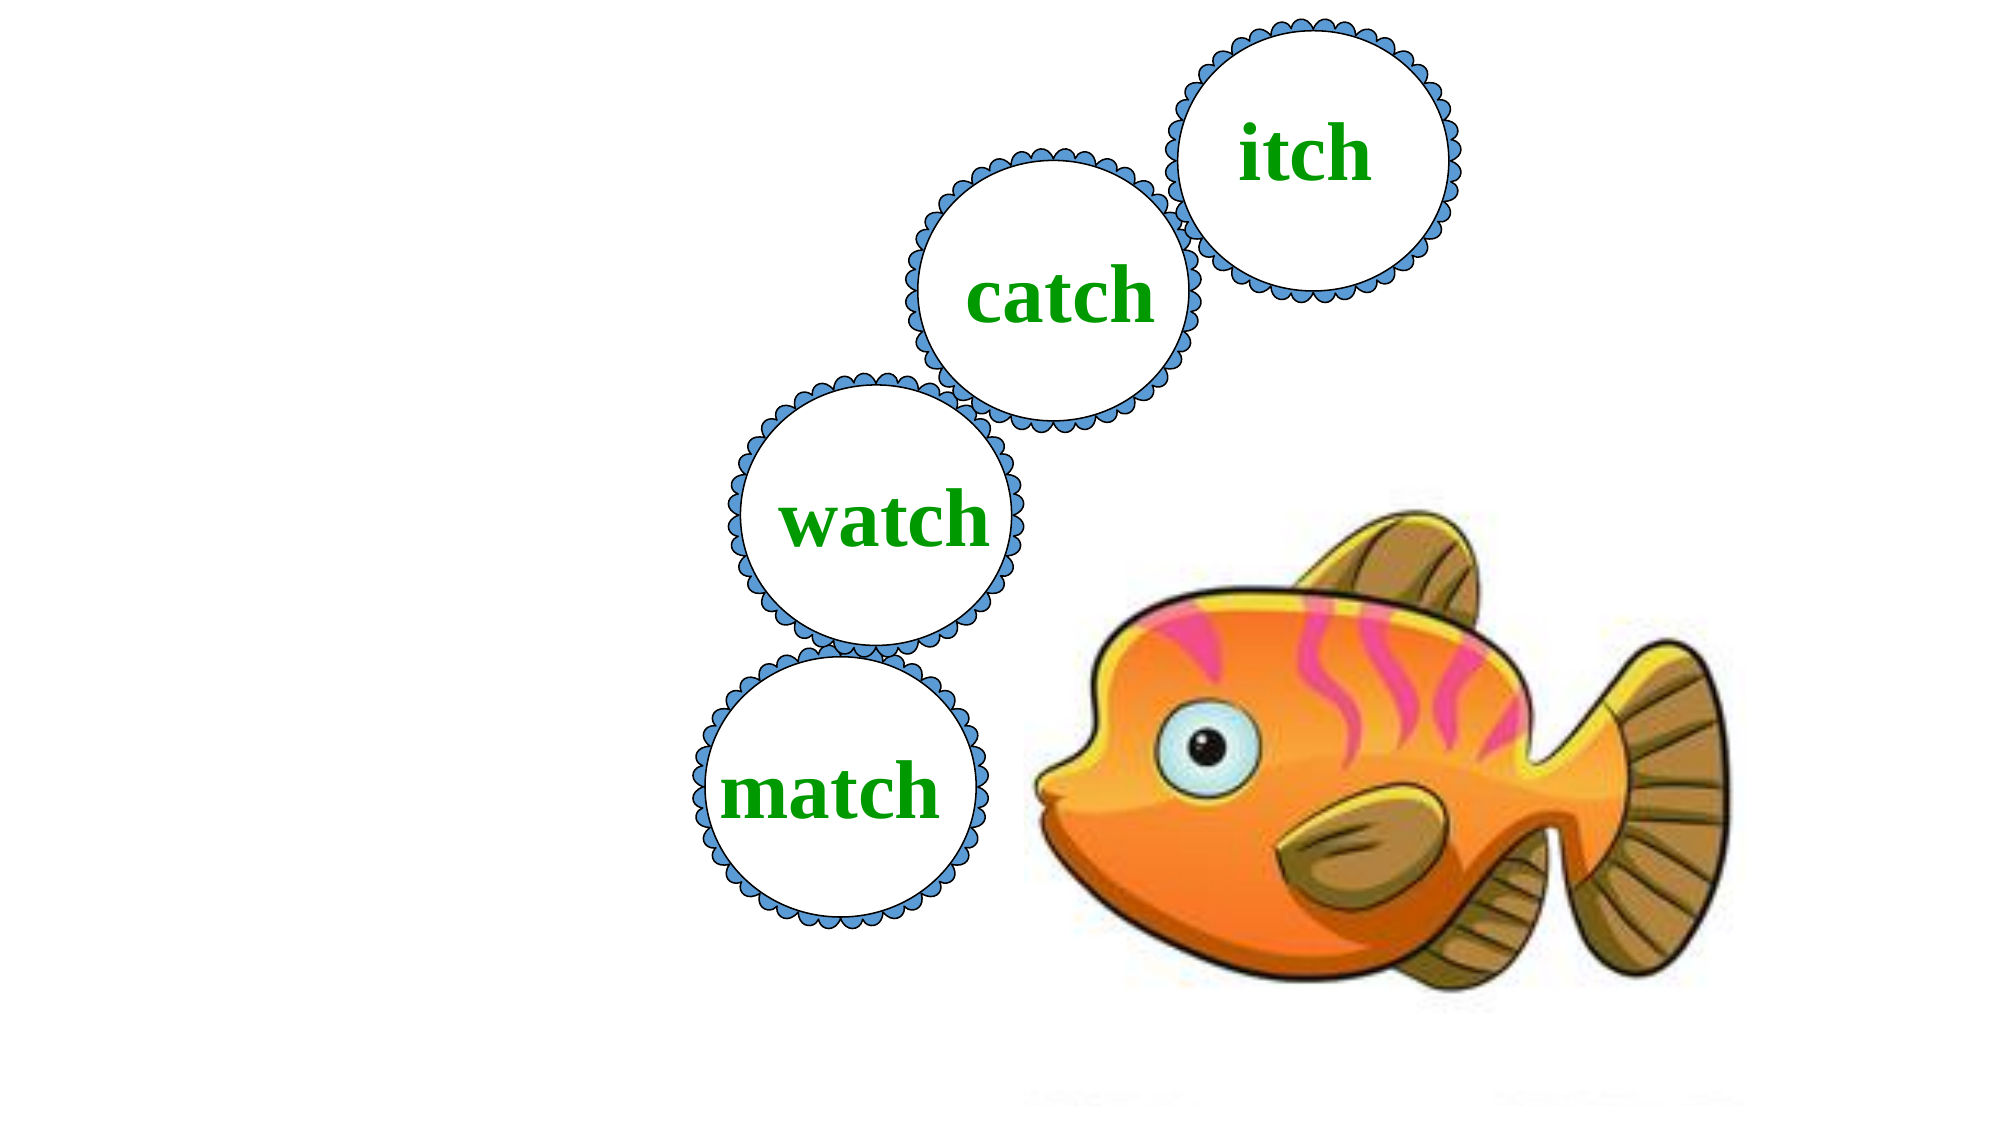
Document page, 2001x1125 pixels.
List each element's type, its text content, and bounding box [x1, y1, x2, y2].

text_box [1165, 19, 1461, 303]
text_box [704, 645, 989, 929]
text_box match [704, 727, 965, 843]
text_box [1109, 347, 1190, 409]
text_box [692, 747, 704, 827]
text_box watch [763, 456, 1023, 571]
text_box catch [951, 231, 1211, 347]
text_box itch [1224, 90, 1399, 205]
text_box [728, 373, 1013, 657]
picture [1023, 409, 1746, 1106]
text_box [905, 148, 1185, 430]
